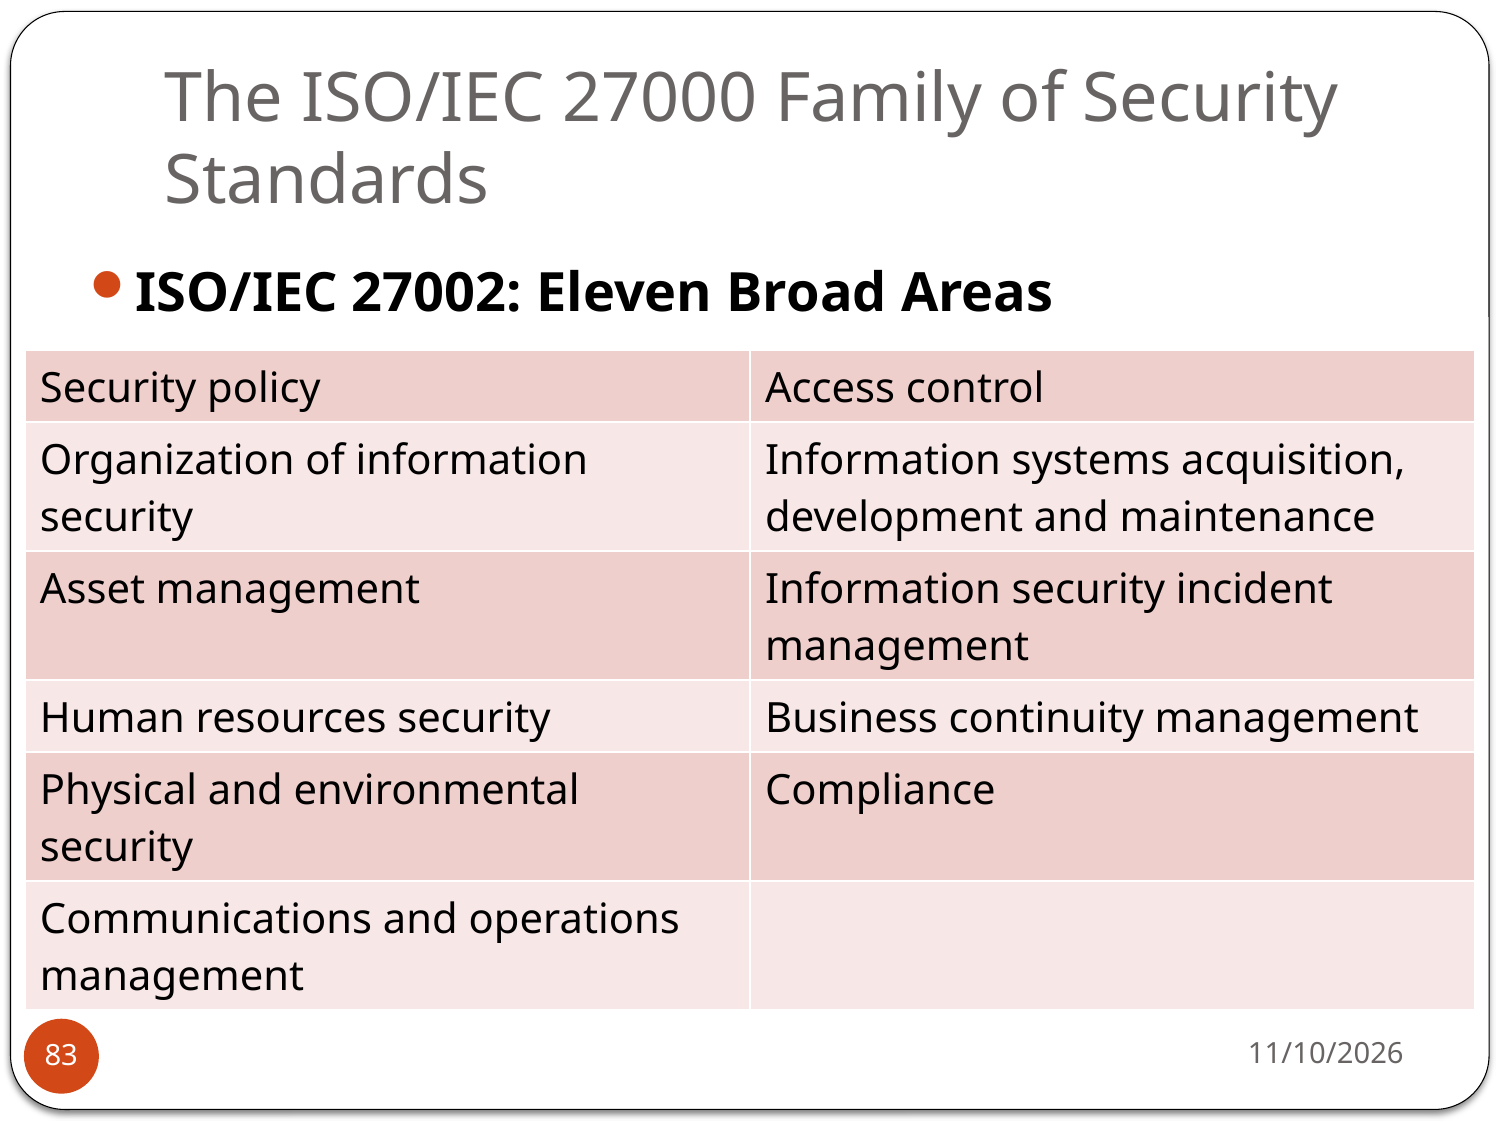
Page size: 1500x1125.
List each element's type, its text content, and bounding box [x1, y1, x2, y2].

table_cell Human resources security [26, 681, 749, 751]
table_cell Communications and operations management [26, 882, 749, 1009]
table_cell Asset management [26, 552, 749, 679]
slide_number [1012, 1015, 1419, 1094]
table_cell Information security incident management [751, 552, 1474, 679]
table_cell Organization of information security [26, 423, 749, 550]
table_cell Compliance [751, 753, 1474, 880]
list ISO/IEC 27002: Eleven Broad Areas [75, 249, 1425, 338]
slide_number 83 [23, 1018, 99, 1094]
table_header Access control [751, 351, 1474, 421]
table_cell Physical and environmental security [26, 753, 749, 880]
table_cell [751, 882, 1474, 1009]
table_cell Information systems acquisition, development and maintenance [751, 423, 1474, 550]
title The ISO/IEC 27000 Family of Security Standards [150, 45, 1425, 233]
table_header Security policy [26, 351, 749, 421]
table_cell Business continuity management [751, 681, 1474, 751]
